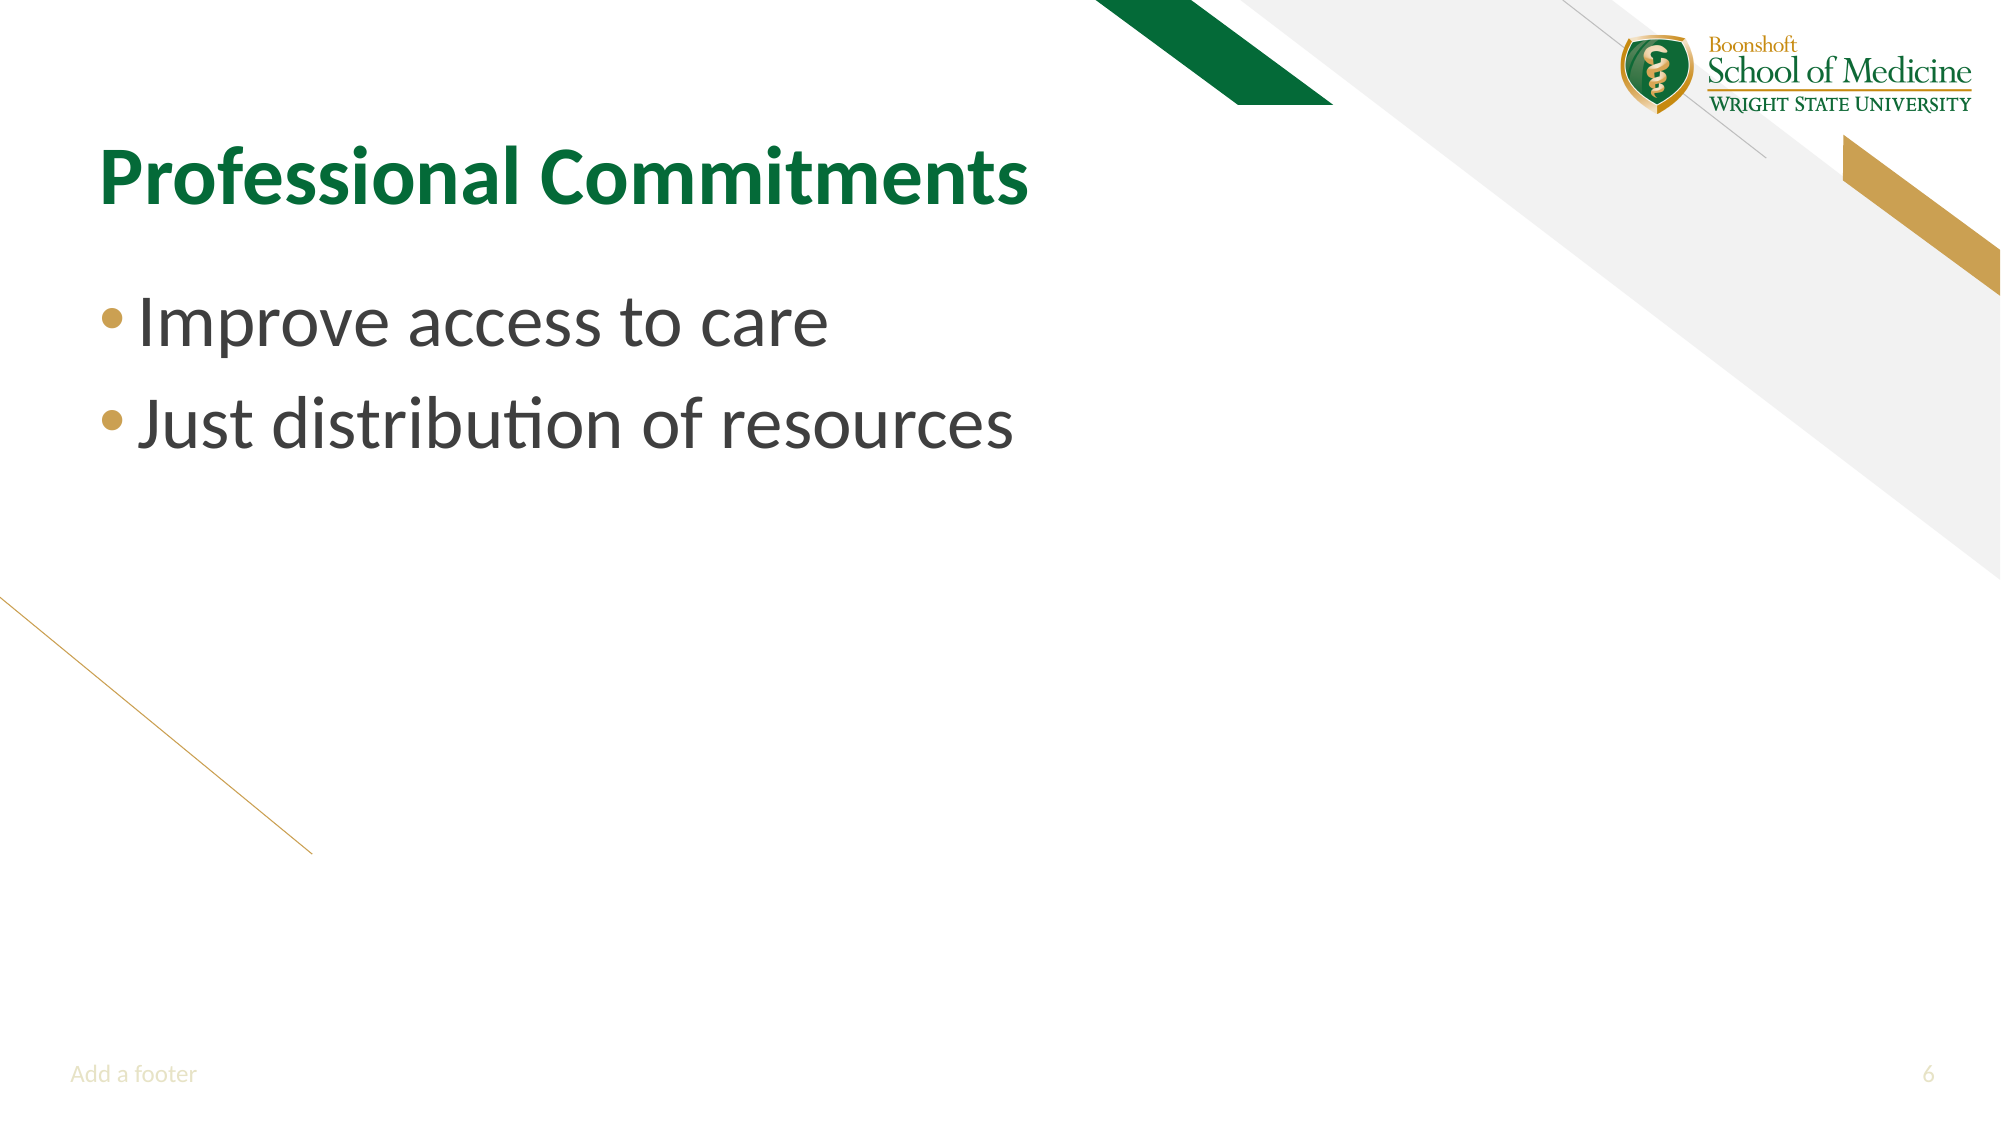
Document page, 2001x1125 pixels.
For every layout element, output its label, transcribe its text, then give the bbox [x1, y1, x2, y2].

footer Add a footer [55, 1042, 731, 1103]
slide_number 6 [1828, 1042, 1950, 1103]
list Improve access to care Just distribution of resources [85, 274, 1863, 1014]
picture [1616, 0, 1976, 176]
title Professional Commitments [85, 34, 1537, 223]
